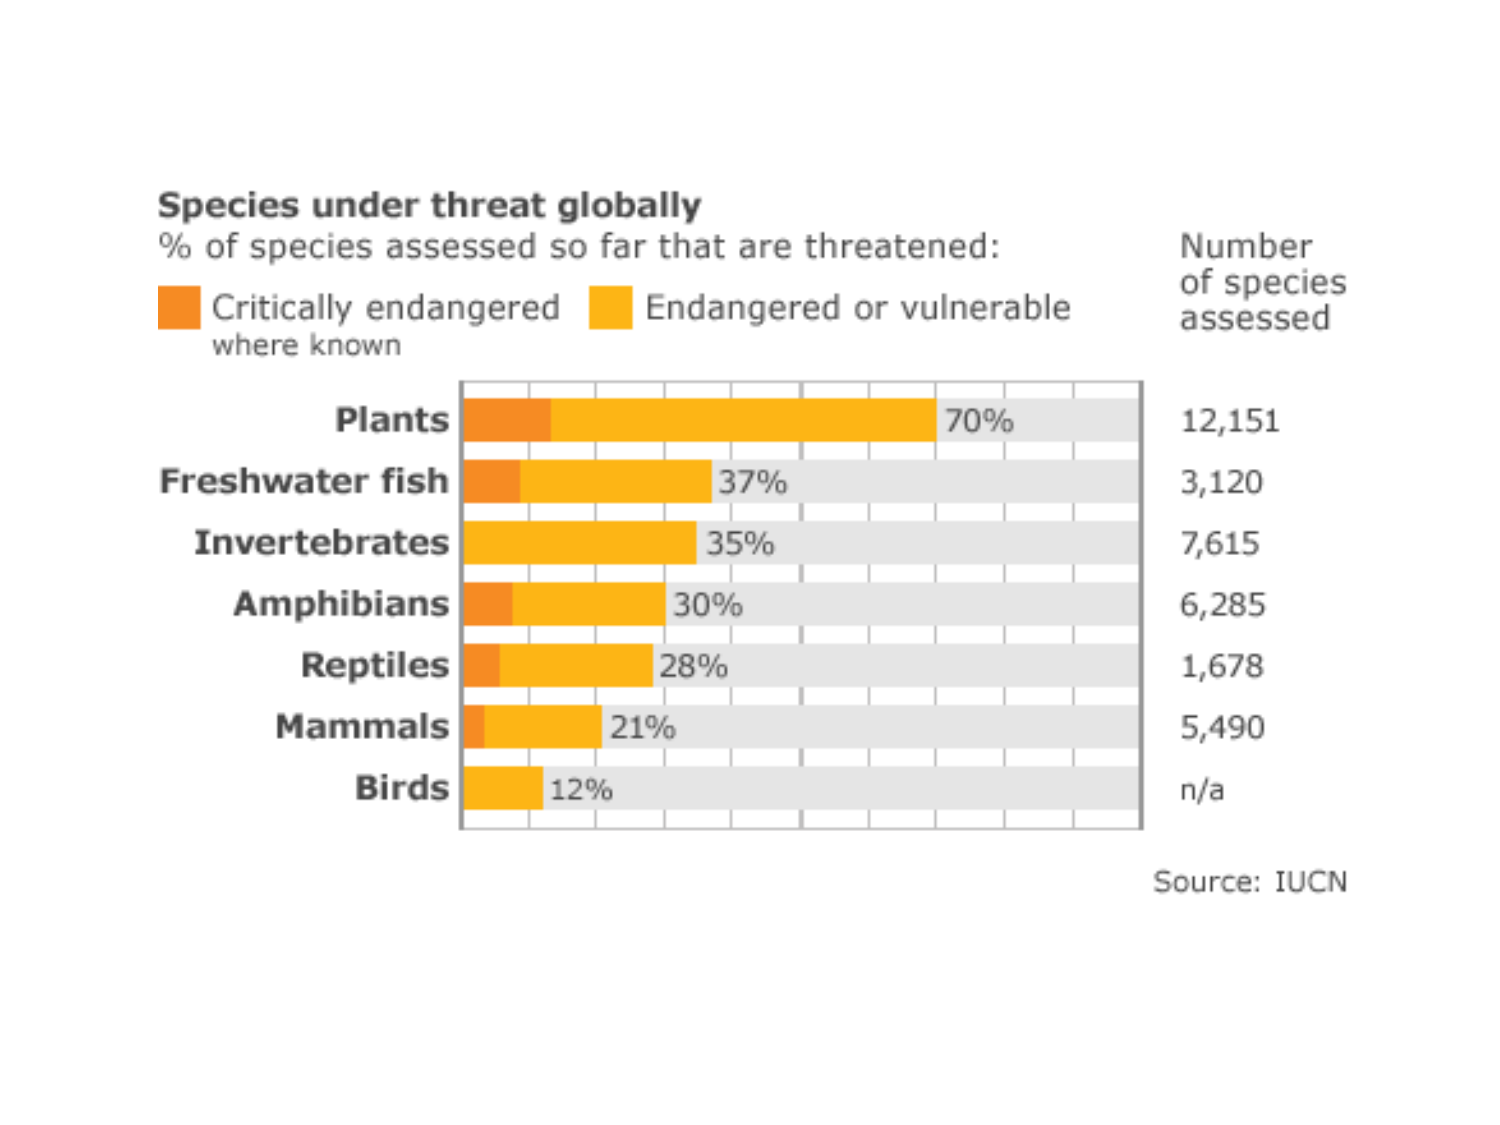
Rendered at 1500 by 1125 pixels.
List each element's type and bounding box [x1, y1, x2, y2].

list [4, 187, 1500, 901]
